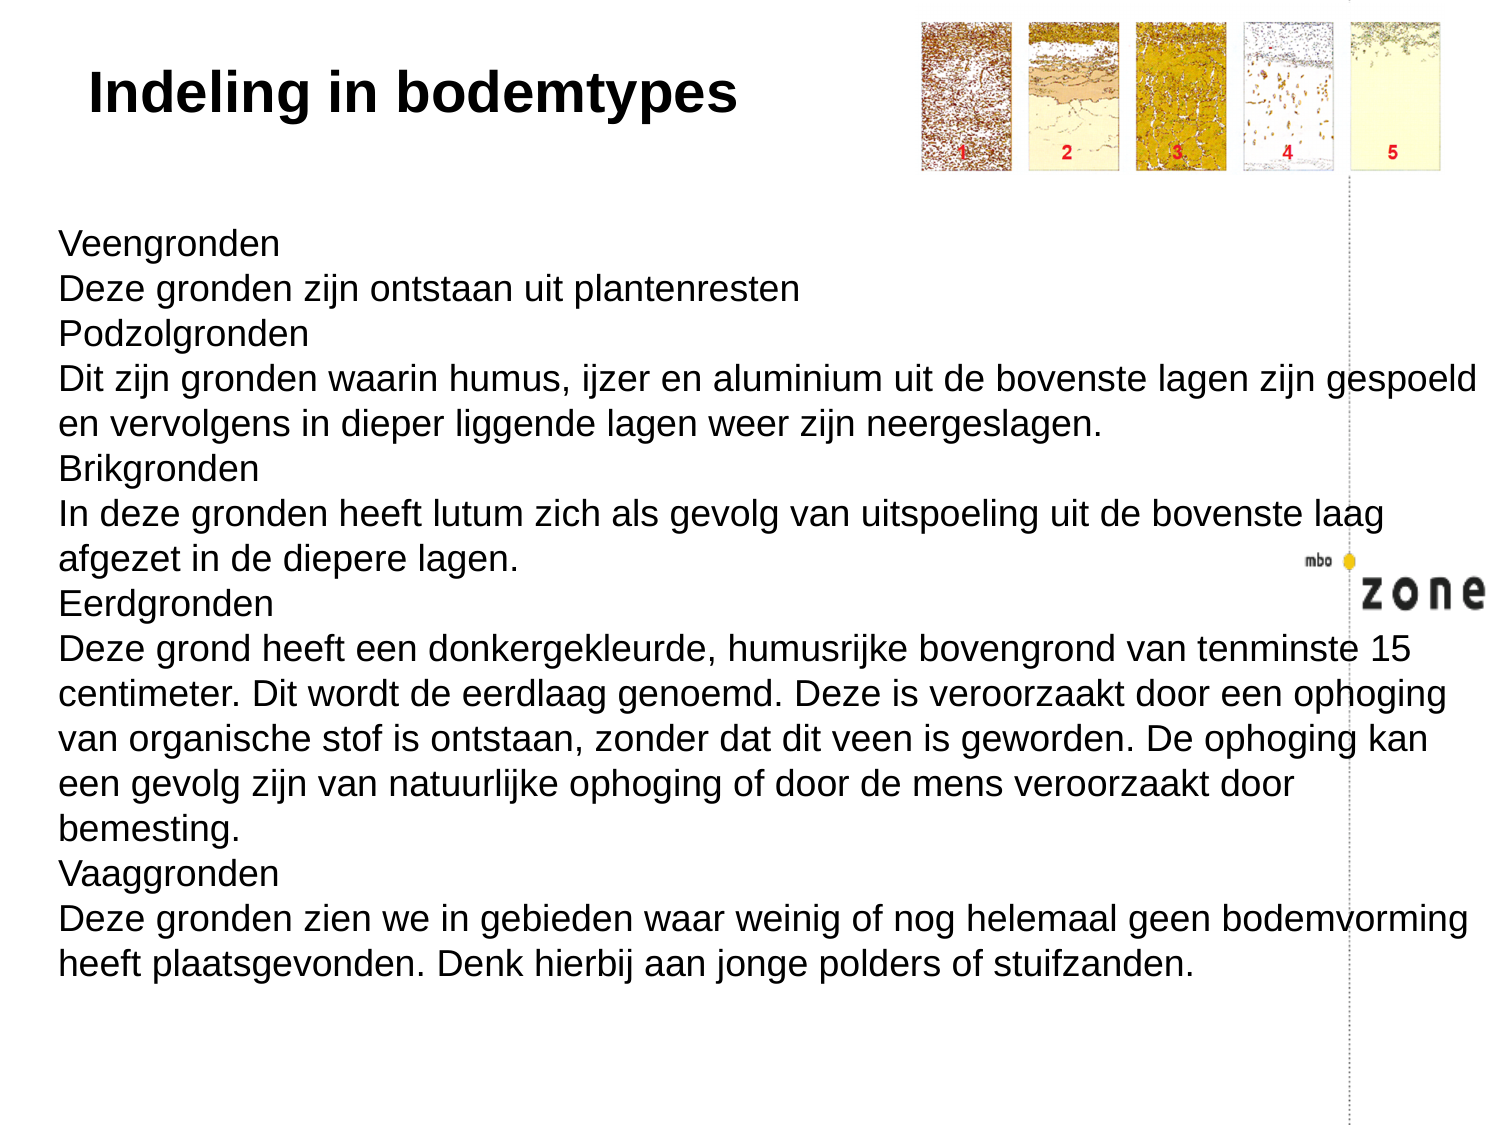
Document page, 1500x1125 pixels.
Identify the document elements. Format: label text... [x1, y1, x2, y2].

title Indeling in bodemtypes [88, 62, 915, 138]
text_box Veengronden Deze gronden zijn ontstaan uit plantenresten Podzolgronden Dit zijn gronden waarin humus, ijzer en aluminium uit de bovenste lagen zijn gespoeld en vervolgens in dieper liggende lagen weer zijn neergeslagen. Brikgronden In deze gronden heeft lutum zich als gevolg van uitspoeling uit de bovenste laag afgezet in de diepere lagen. Eerdgronden Deze grond heeft een donkergekleurde, humusrijke bovengrond van tenminste 15 centimeter. Dit wordt de eerdlaag genoemd. Deze is veroorzaakt door een ophoging van organische stof is ontstaan, zonder dat dit veen is geworden. De ophoging kan een gevolg zijn van natuurlijke ophoging of door de mens veroorzaakt door bemesting. Vaaggronden Deze gronden zien we in gebieden waar weinig of nog helemaal geen bodemvorming heeft plaatsgevonden. Denk hierbij aan jonge polders of stuifzanden. [43, 211, 1497, 992]
picture [915, 0, 1500, 1125]
